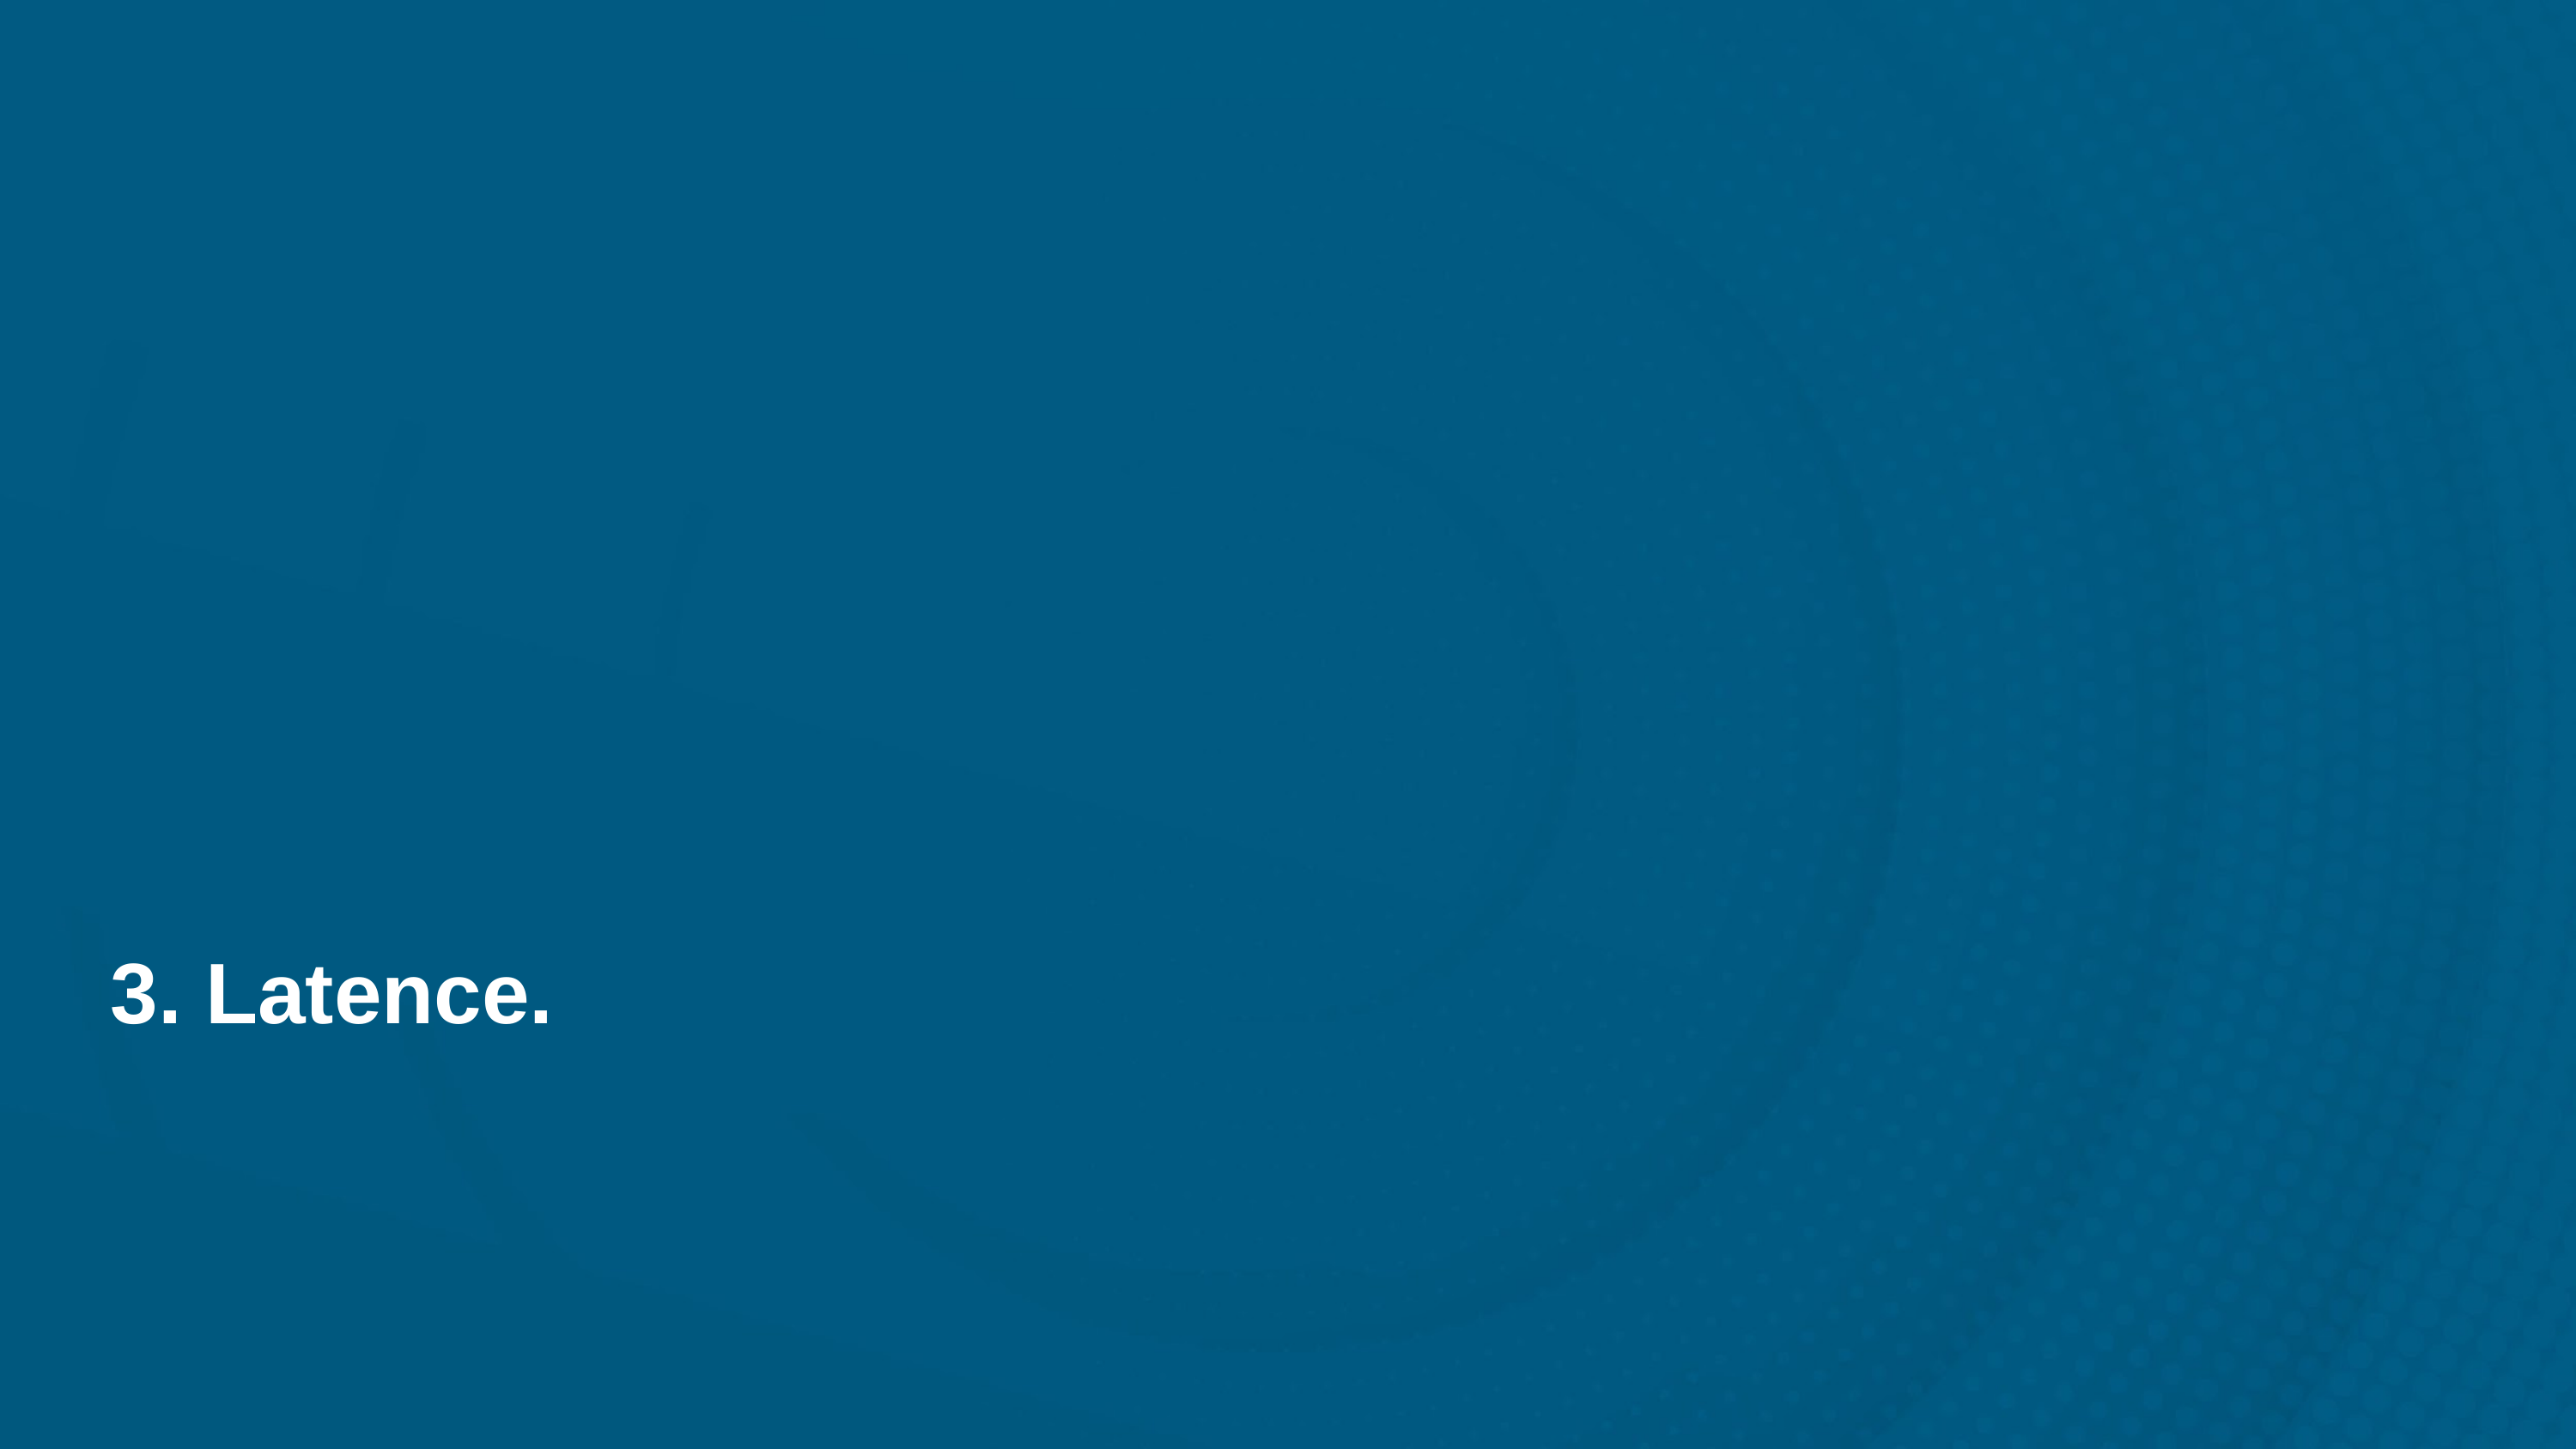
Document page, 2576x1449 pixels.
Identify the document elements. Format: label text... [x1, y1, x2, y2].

title 3. Latence. [110, 925, 1482, 1194]
